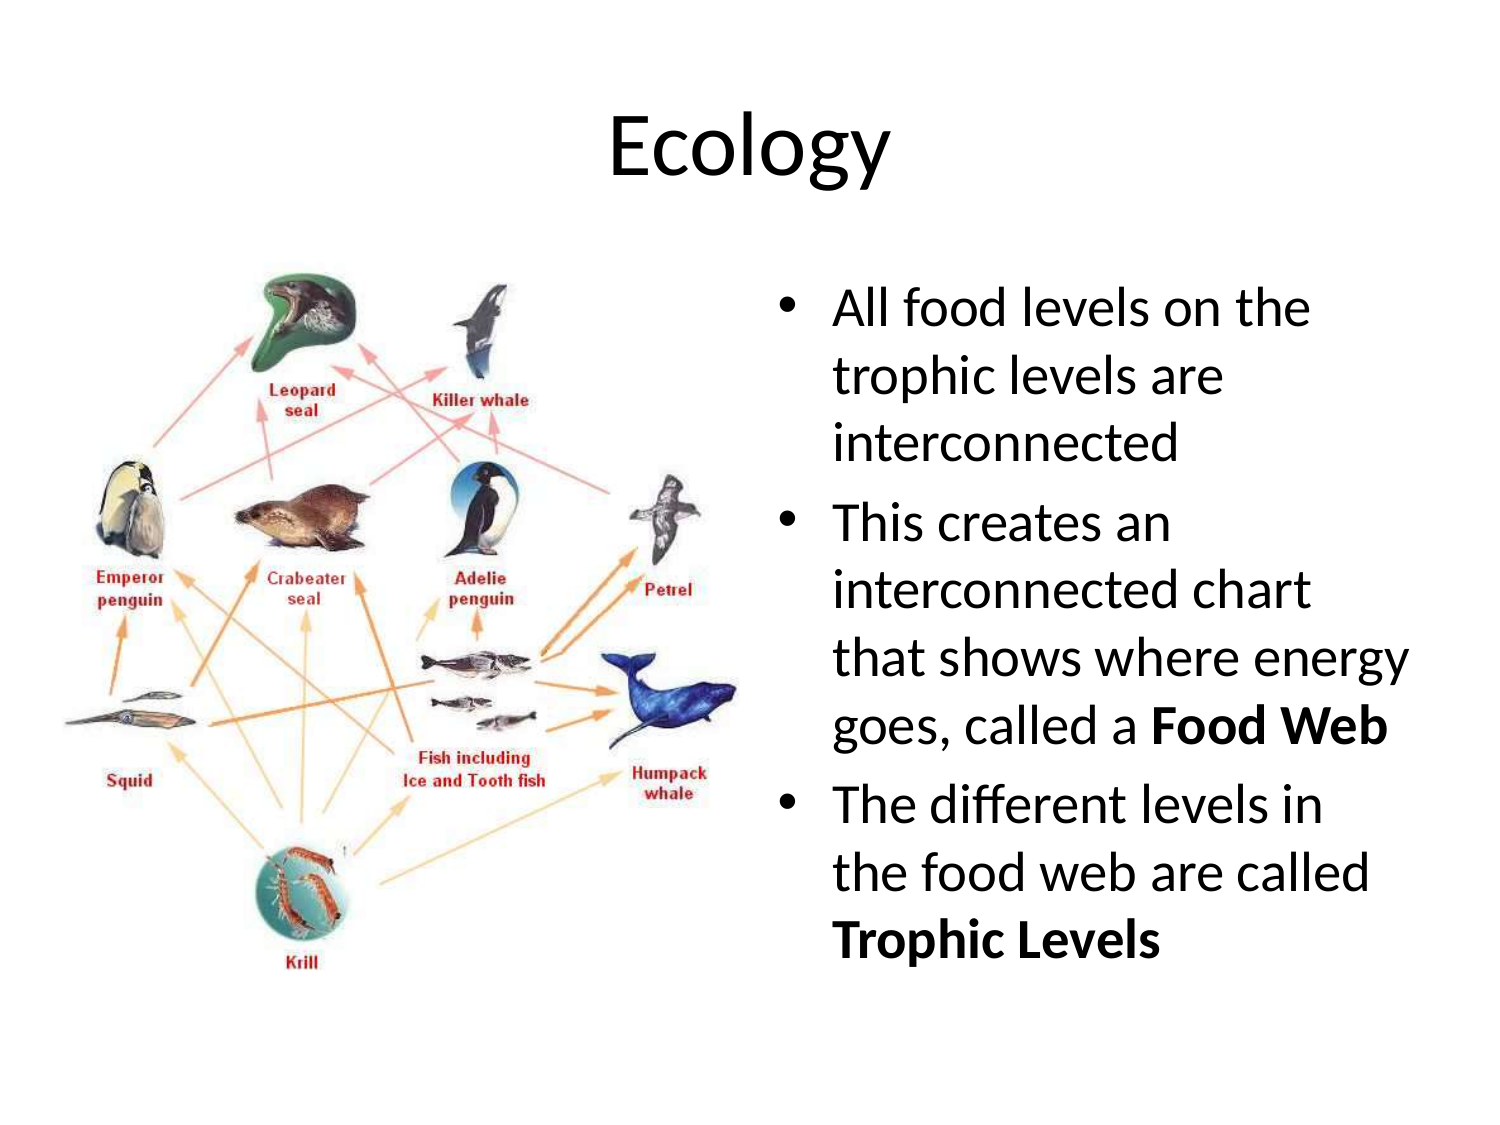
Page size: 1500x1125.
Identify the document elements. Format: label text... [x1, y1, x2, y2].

title Ecology [75, 45, 1425, 233]
picture [62, 262, 743, 976]
list All food levels on the trophic levels are interconnected This creates an interconnected chart that shows where energy goes, called a Food Web The different levels in the food web are called Trophic Levels [762, 262, 1425, 1005]
